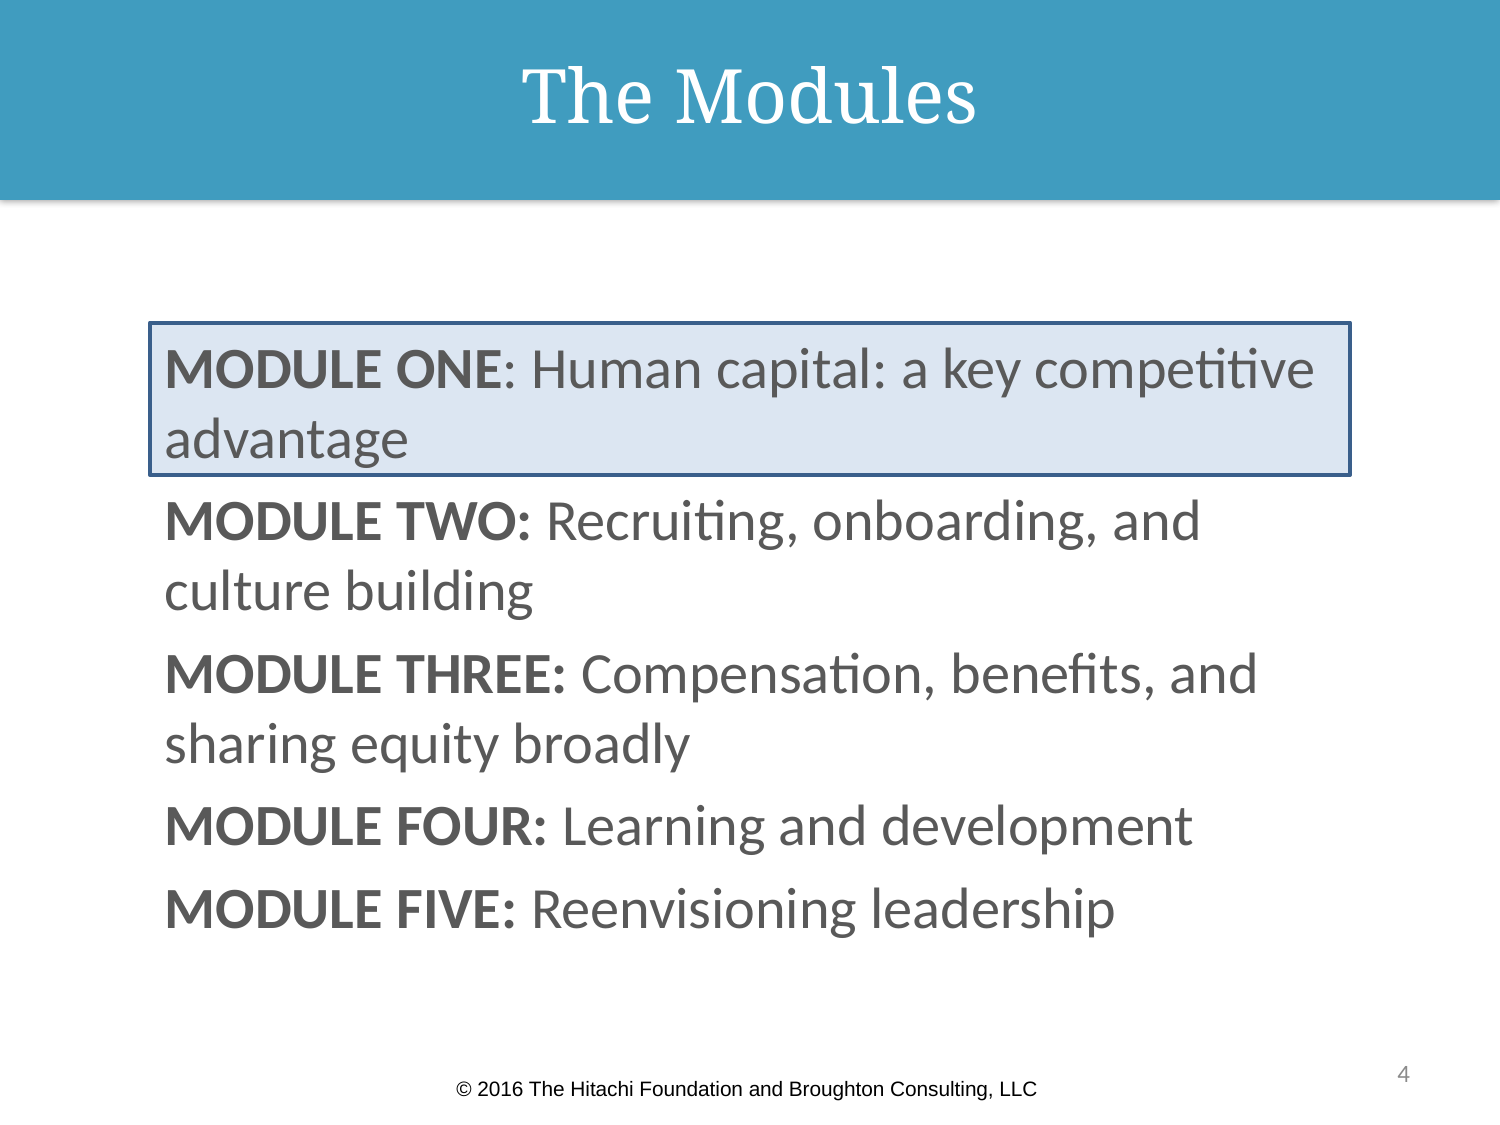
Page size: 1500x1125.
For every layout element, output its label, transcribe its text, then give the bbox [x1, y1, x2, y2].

text_box MODULE ONE: Human capital: a key competitive advantage MODULE TWO: Recruiting, onboarding, and culture building MODULE THREE: Compensation, benefits, and sharing equity broadly MODULE FOUR: Learning and development MODULE FIVE: Reenvisioning leadership [75, 322, 1375, 1030]
footer © 2016 The Hitachi Foundation and Broughton Consulting, LLC [399, 1067, 1100, 1100]
slide_number 4 [1074, 1042, 1425, 1103]
title The Modules [112, 24, 1388, 163]
